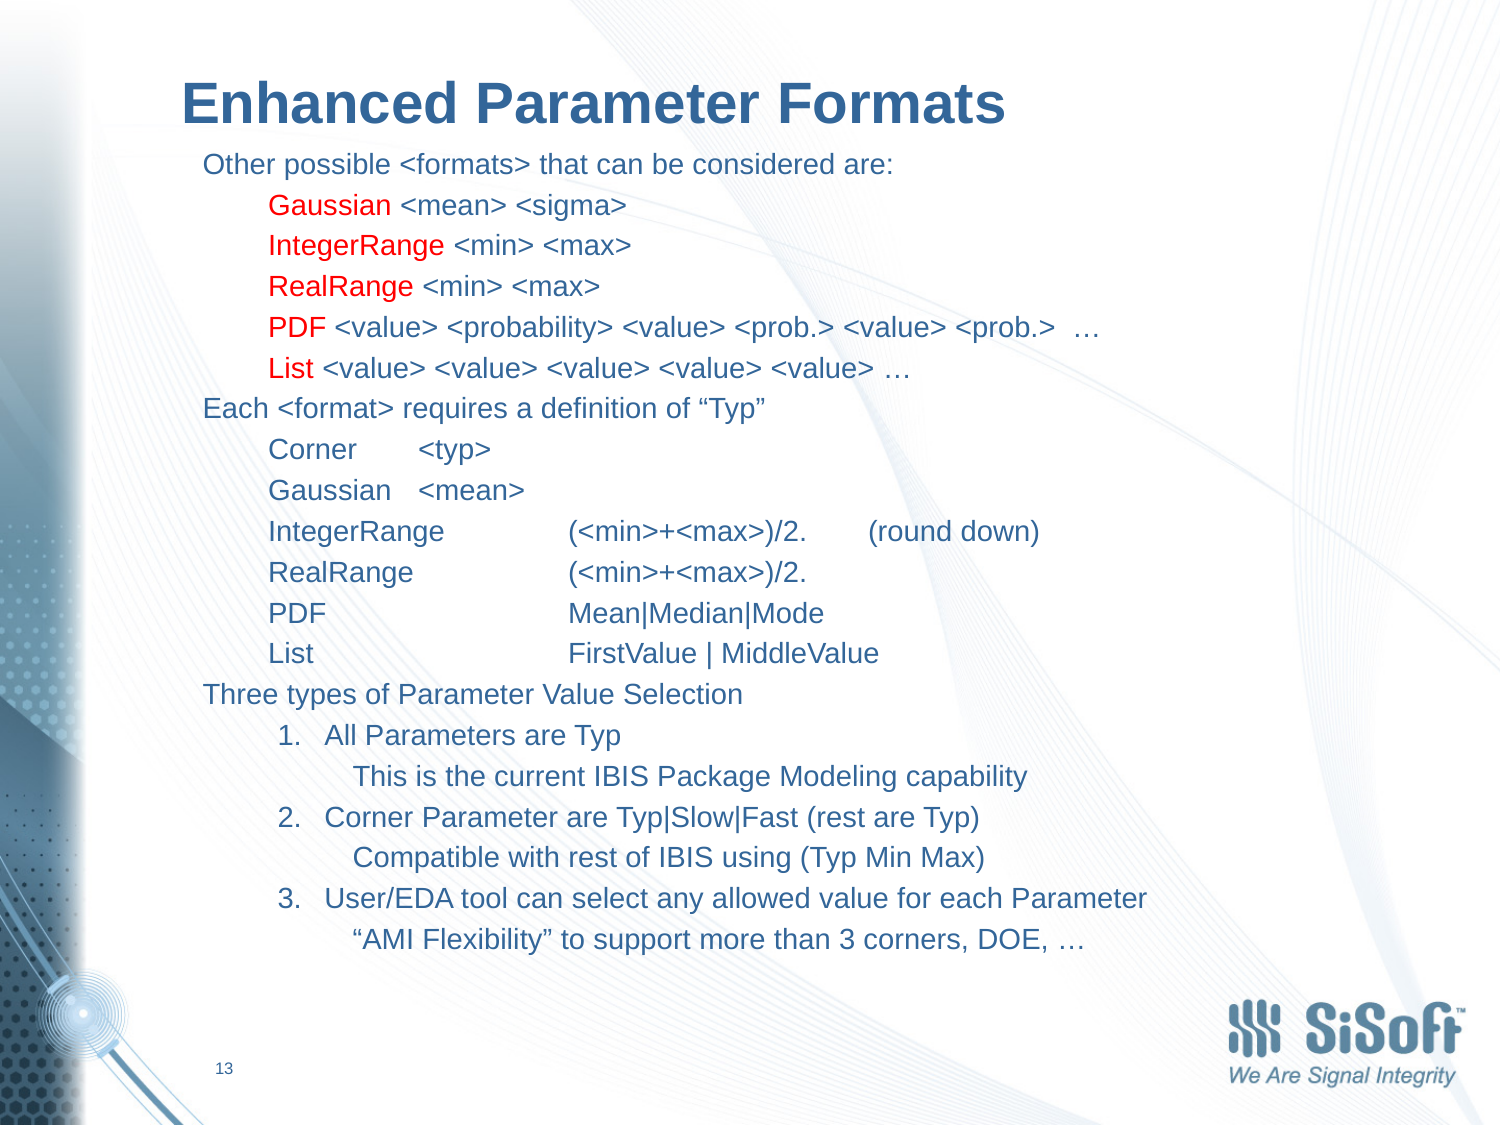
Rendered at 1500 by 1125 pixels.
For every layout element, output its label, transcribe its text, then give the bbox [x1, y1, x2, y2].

footer 13 [200, 1050, 975, 1104]
list Other possible <formats> that can be considered are: Gaussian <mean> <sigma> IntegerRange <min> <max> RealRange <min> <max> PDF <value> <probability> <value> <prob.> <value> <prob.> … List <value> <value> <value> <value> <value> … Each <format> requires a definition of “Typ” Corner <typ> Gaussian <mean> IntegerRange (<min>+<max>)/2. (round down) RealRange (<min>+<max>)/2. PDF Mean|Median|Mode List FirstValue | MiddleValue Three types of Parameter Value Selection All Parameters are Typ This is the current IBIS Package Modeling capability Corner Parameter are Typ|Slow|Fast (rest are Typ) Compatible with rest of IBIS using (Typ Min Max) User/EDA tool can select any allowed value for each Parameter “AMI Flexibility” to support more than 3 corners, DOE, … [187, 137, 1363, 1025]
title Enhanced Parameter Formats [150, 50, 1300, 150]
picture [0, 0, 1500, 1125]
